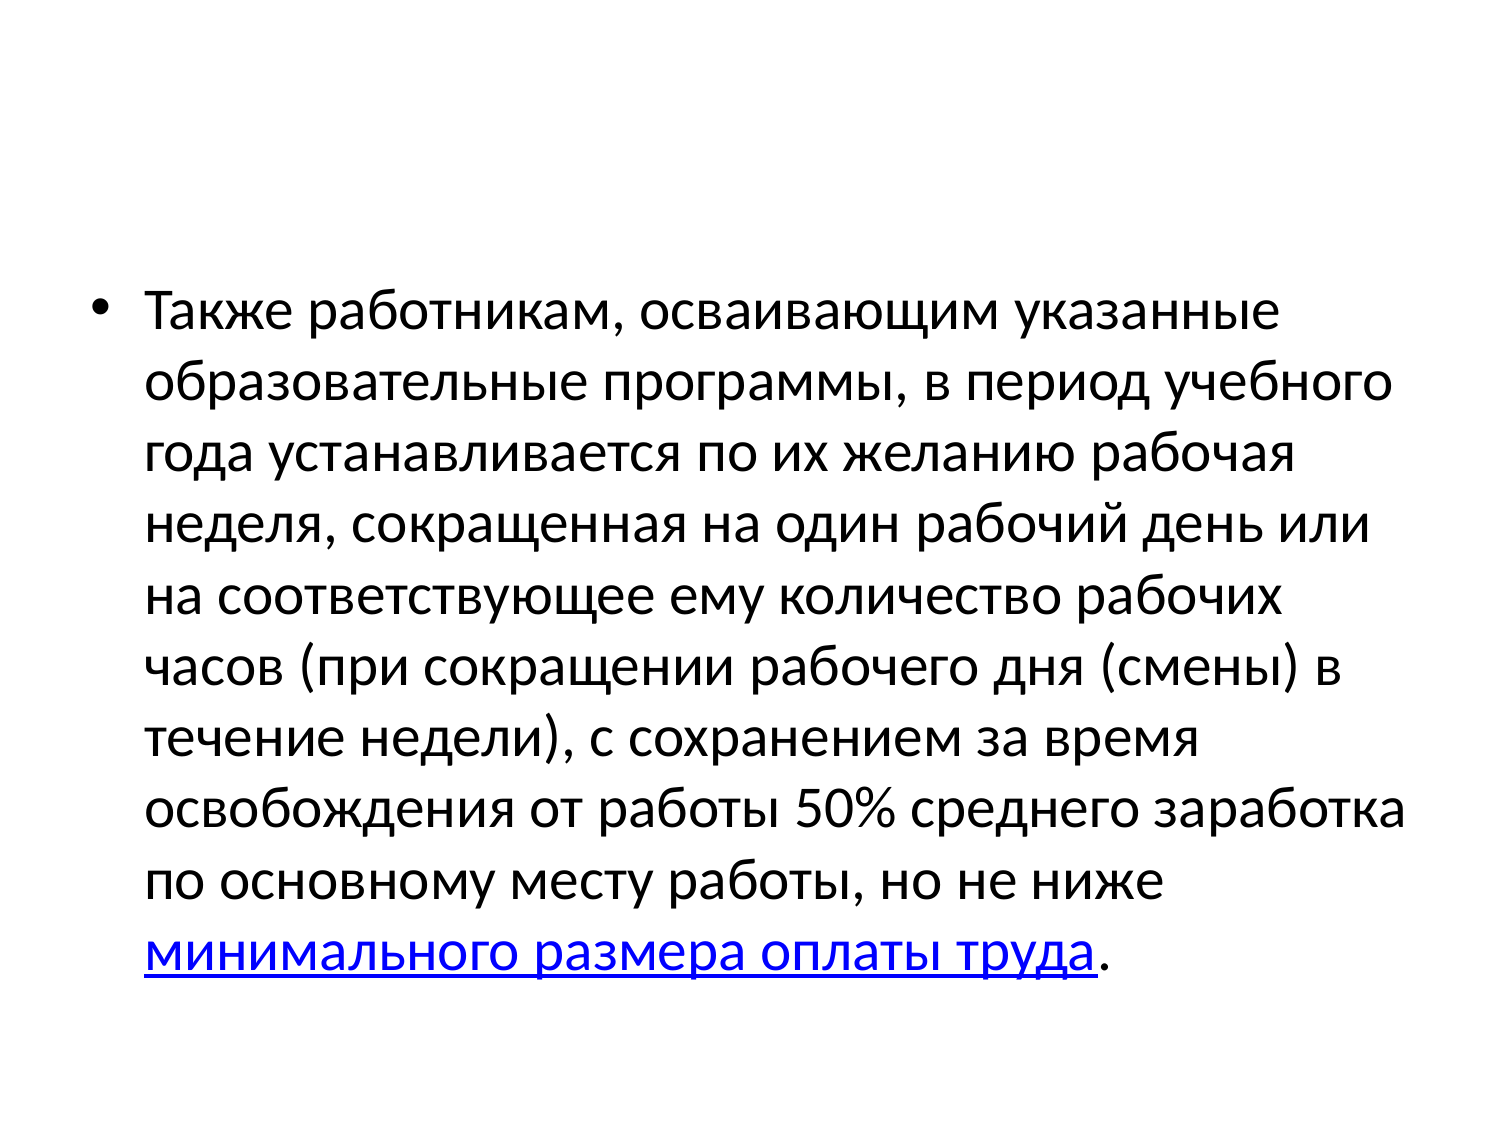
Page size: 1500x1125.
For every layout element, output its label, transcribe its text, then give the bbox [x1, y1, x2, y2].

list Также работникам, осваивающим указанные образовательные программы, в период учебного года устанавливается по их желанию рабочая неделя, сокращенная на один рабочий день или на соответствующее ему количество рабочих часов (при сокращении рабочего дня (смены) в течение недели), с сохранением за время освобождения от работы 50% среднего заработка по основному месту работы, но не ниже минимального размера оплаты труда. [75, 262, 1425, 1005]
